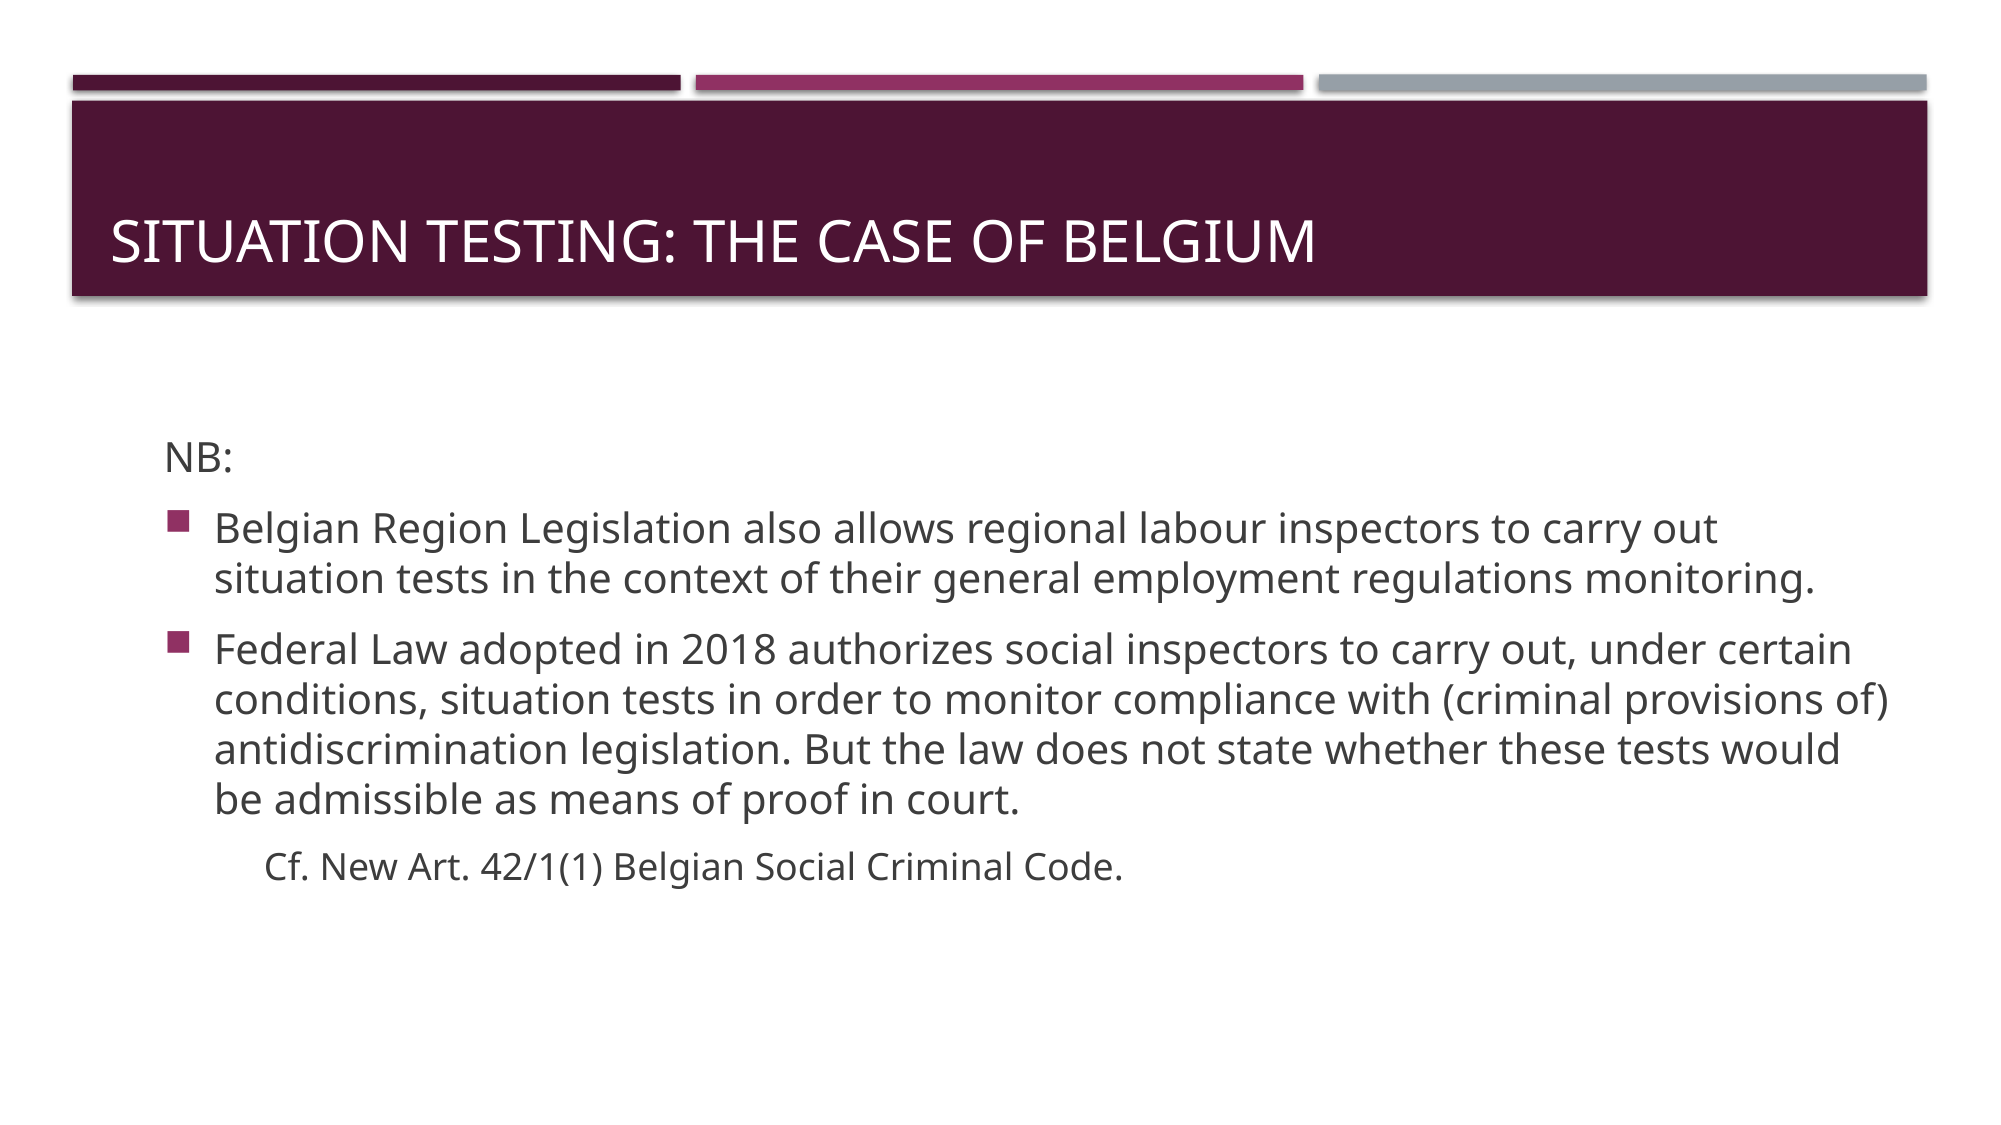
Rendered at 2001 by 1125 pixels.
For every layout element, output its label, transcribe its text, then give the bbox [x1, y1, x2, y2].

list NB: Belgian Region Legislation also allows regional labour inspectors to carry out situation tests in the context of their general employment regulations monitoring. Federal Law adopted in 2018 authorizes social inspectors to carry out, under certain conditions, situation tests in order to monitor compliance with (criminal provisions of) antidiscrimination legislation. But the law does not state whether these tests would be admissible as means of proof in court. Cf. New Art. 42/1(1) Belgian Social Criminal Code. [95, 357, 1905, 962]
title Situation testing: the case of belgium [95, 115, 1905, 282]
